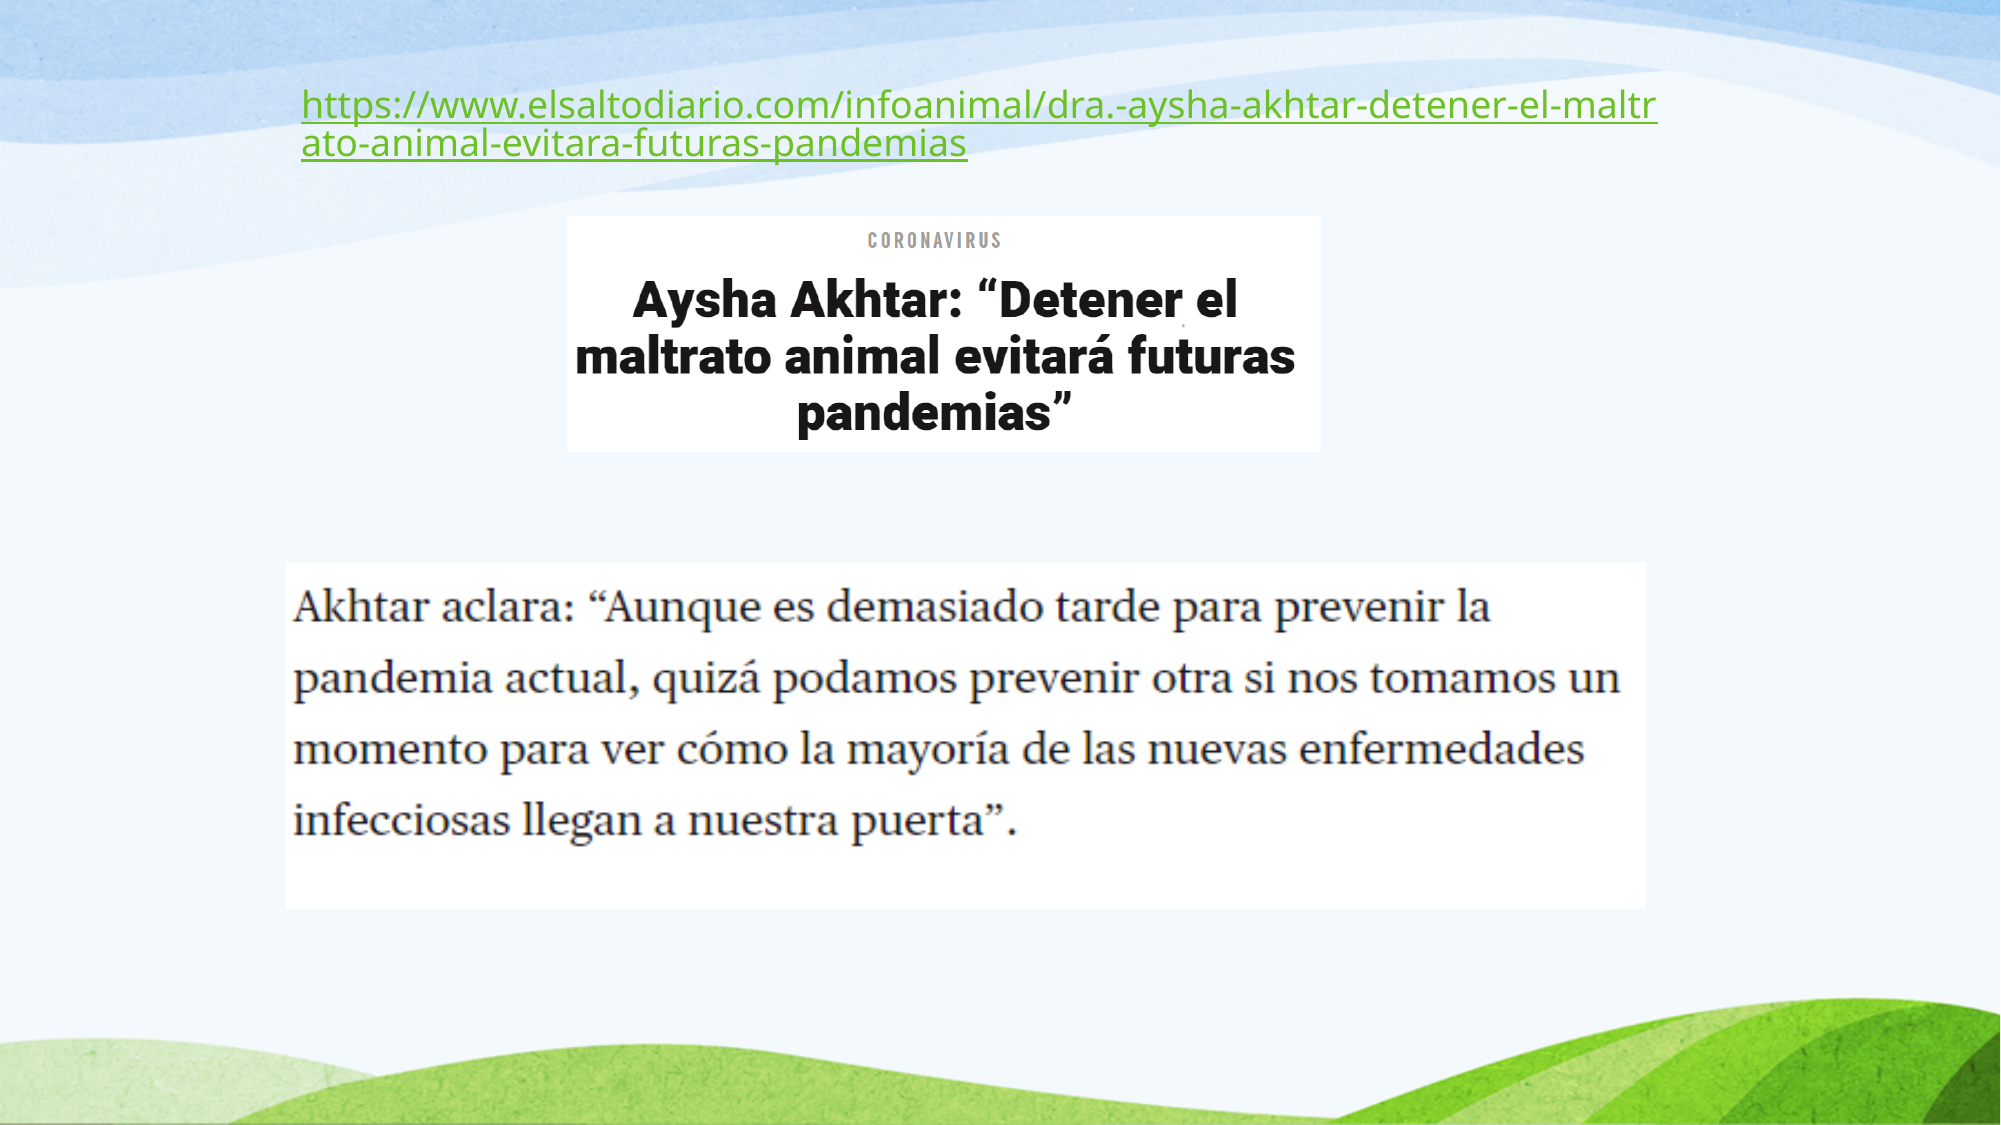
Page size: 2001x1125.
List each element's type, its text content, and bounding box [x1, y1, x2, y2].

picture [0, 0, 2001, 1125]
text_box https://www.elsaltodiario.com/infoanimal/dra.-aysha-akhtar-detener-el-maltrato-animal-evitara-futuras-pandemias [286, 73, 1680, 140]
